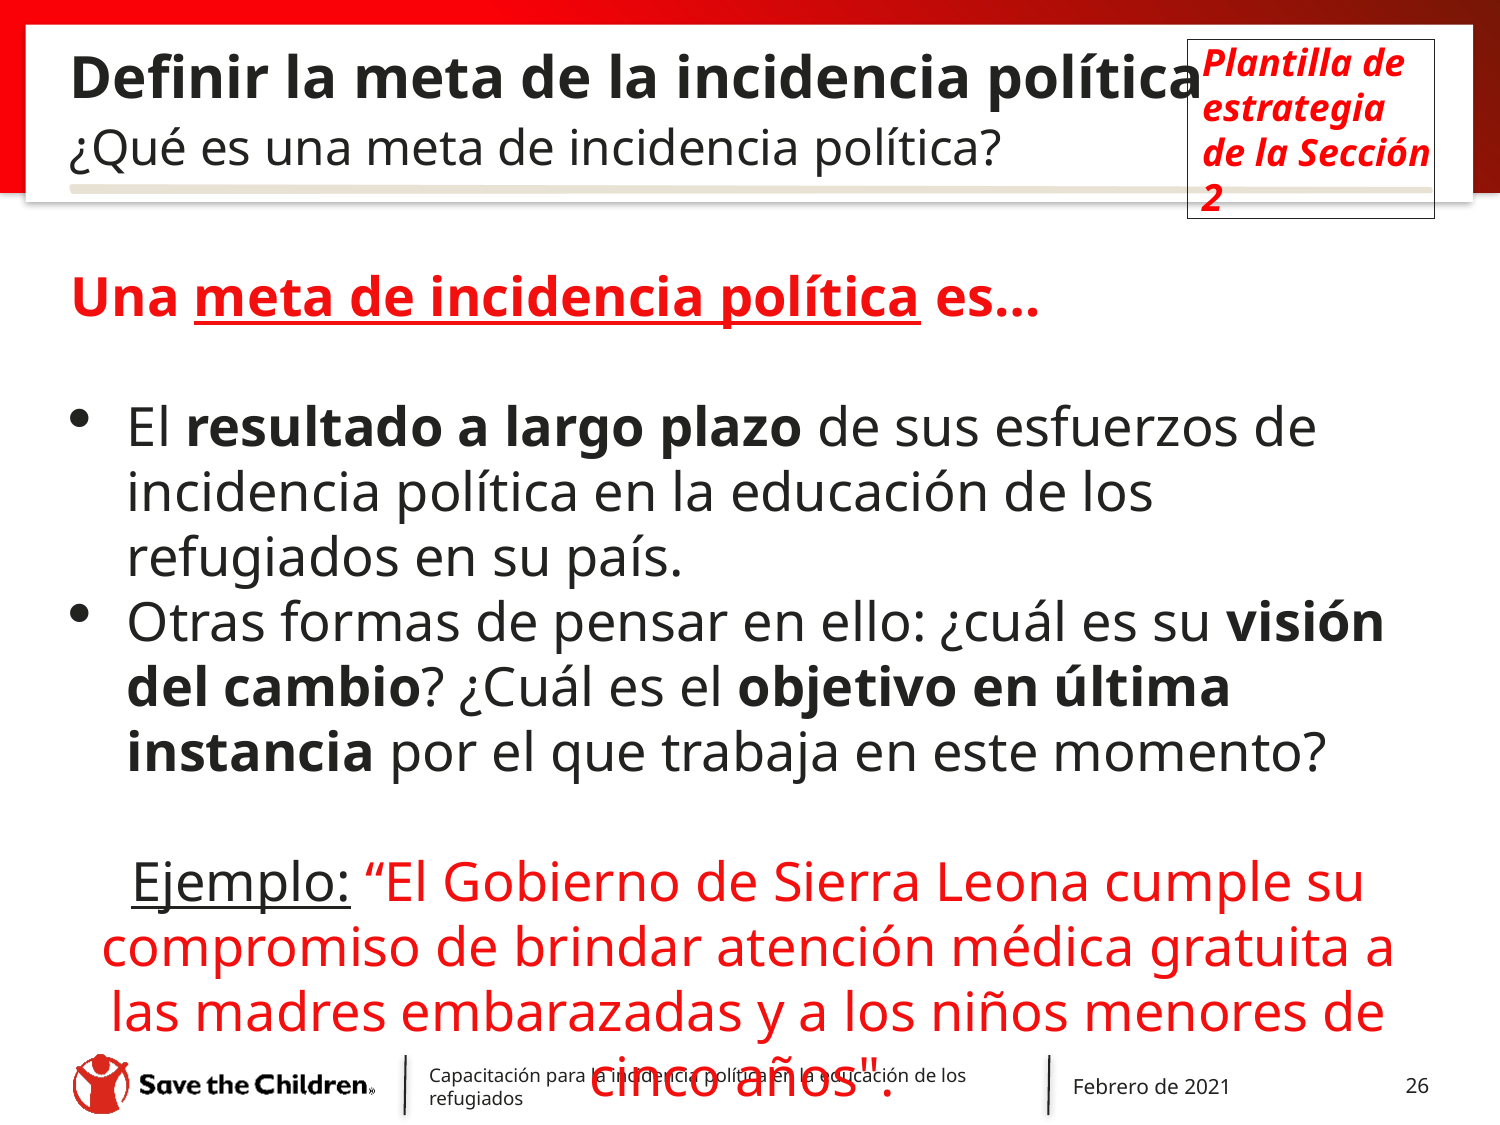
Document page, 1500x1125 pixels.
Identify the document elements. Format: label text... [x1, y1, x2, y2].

footer Capacitación para la incidencia política en la educación de los refugiados [414, 1056, 1042, 1117]
list Una meta de incidencia política es… El resultado a largo plazo de sus esfuerzos de incidencia política en la educación de los refugiados en su país. Otras formas de pensar en ello: ¿cuál es su visión del cambio? ¿Cuál es el objetivo en última instancia por el que trabaja en este momento? Ejemplo: “El Gobierno de Sierra Leona cumple su compromiso de brindar atención médica gratuita a las madres embarazadas y a los niños menores de cinco años". [70, 262, 1428, 1035]
slide_number Febrero de 2021 [1057, 1056, 1317, 1117]
list ¿Qué es una meta de incidencia política? [69, 115, 1187, 176]
text_box Plantilla de estrategia de la Sección 2 [1187, 39, 1435, 219]
picture [69, 184, 1187, 194]
slide_number 26 [1317, 1056, 1445, 1117]
title Definir la meta de la incidencia política [69, 33, 1429, 115]
picture [62, 1043, 386, 1125]
